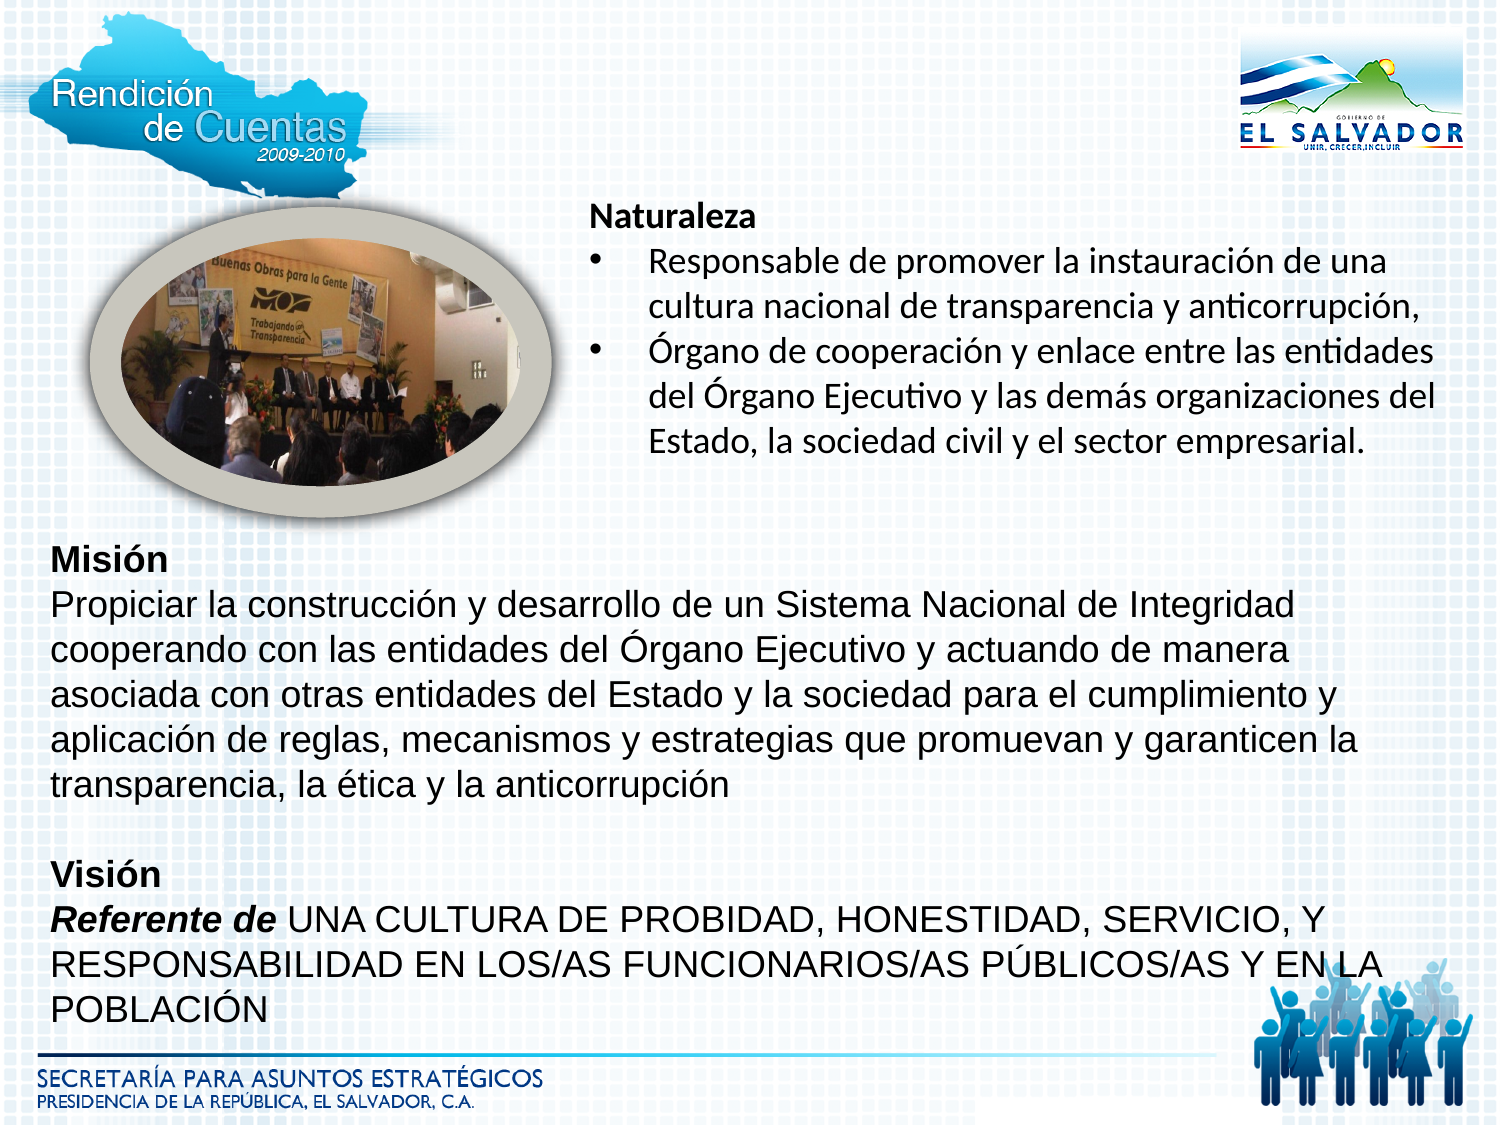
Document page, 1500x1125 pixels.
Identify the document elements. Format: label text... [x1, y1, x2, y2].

picture [0, 0, 1500, 1125]
text_box Misión Propiciar la construcción y desarrollo de un Sistema Nacional de Integridad cooperando con las entidades del Órgano Ejecutivo y actuando de manera asociada con otras entidades del Estado y la sociedad para el cumplimiento y aplicación de reglas, mecanismos y estrategias que promuevan y garanticen la transparencia, la ética y la anticorrupción Visión Referente de UNA CULTURA DE PROBIDAD, HONESTIDAD, SERVICIO, Y RESPONSABILIDAD EN LOS/AS FUNCIONARIOS/AS PÚBLICOS/AS Y EN LA POBLACIÓN [35, 527, 1454, 1083]
text_box Naturaleza Responsable de promover la instauración de una cultura nacional de transparencia y anticorrupción, Órgano de cooperación y enlace entre las entidades del Órgano Ejecutivo y las demás organizaciones del Estado, la sociedad civil y el sector empresarial. [574, 165, 1465, 468]
